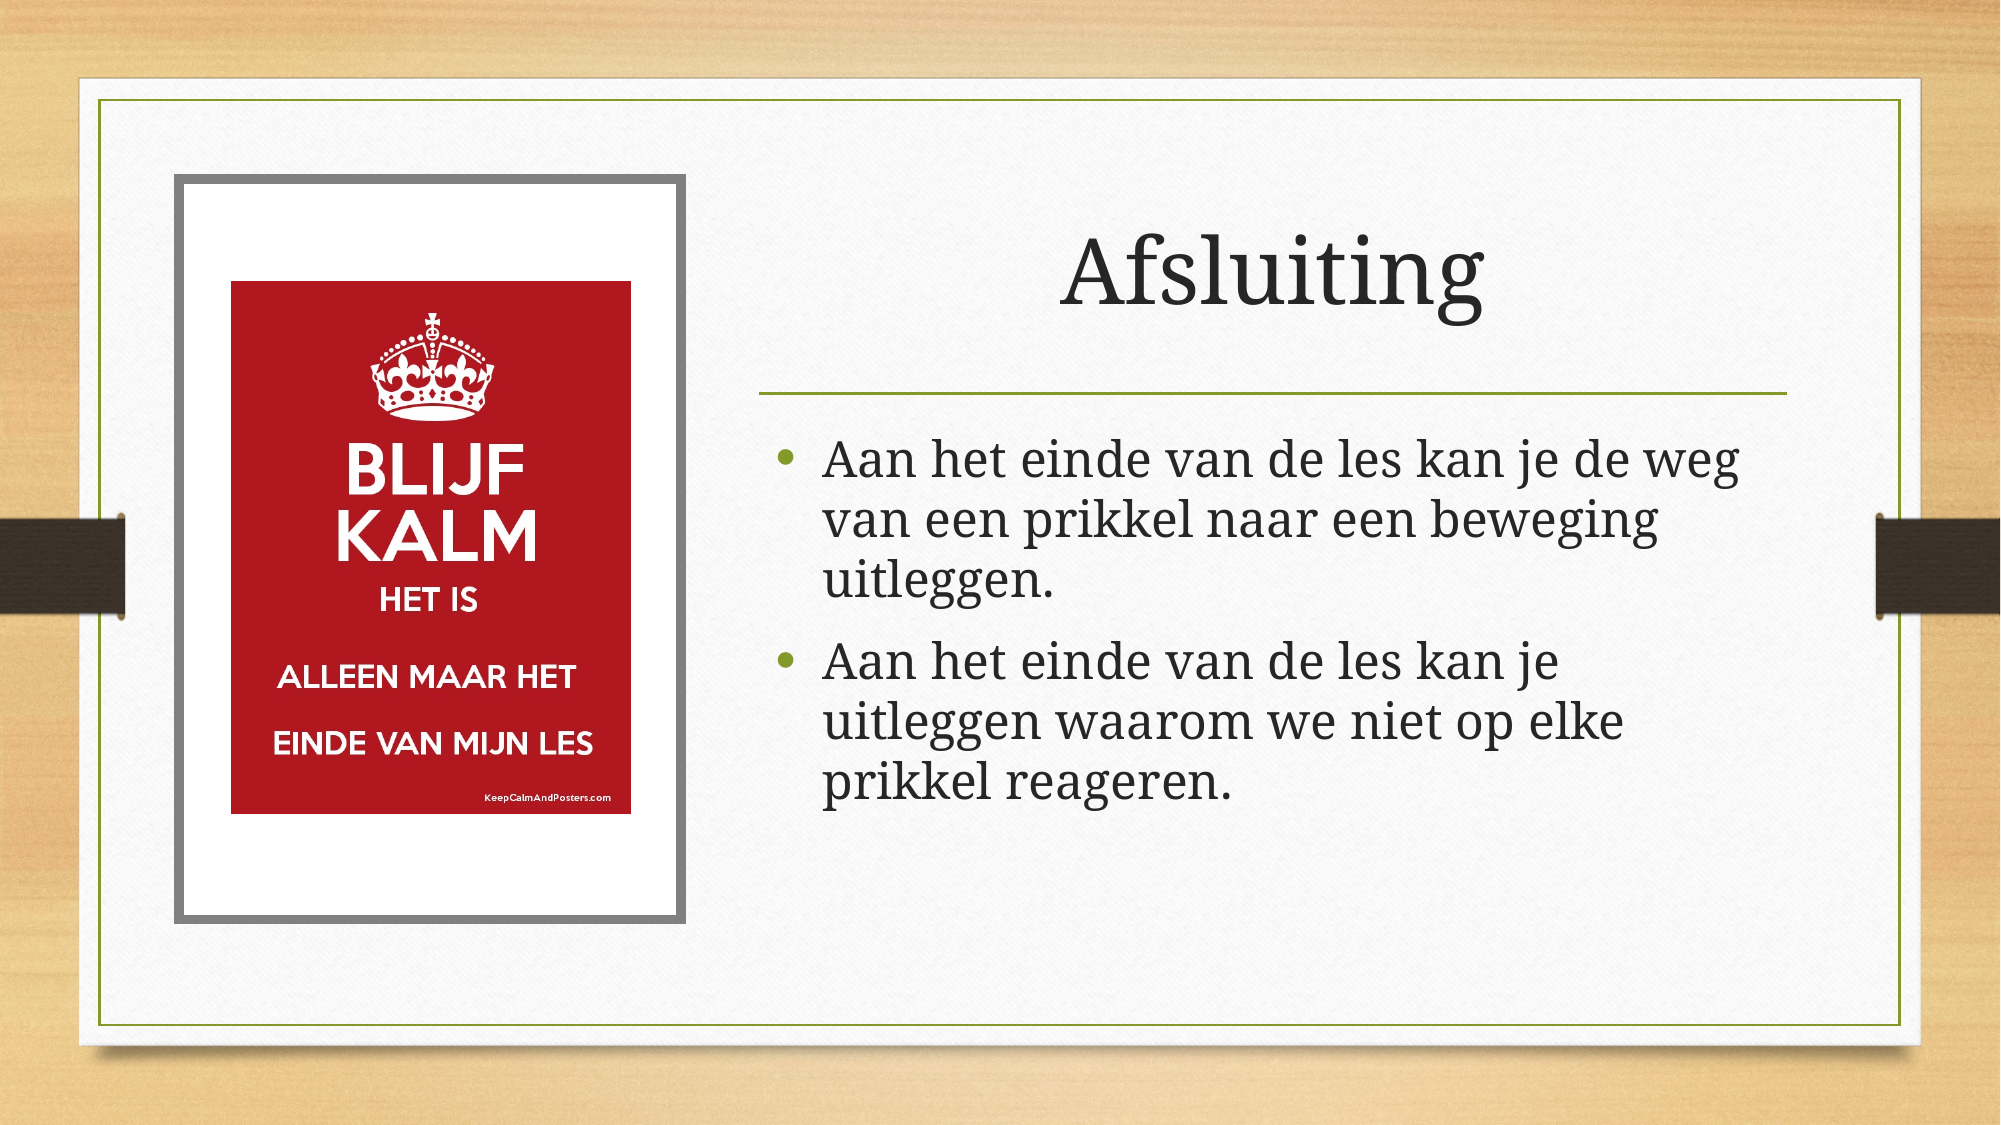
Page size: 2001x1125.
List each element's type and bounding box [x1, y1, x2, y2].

picture [231, 281, 632, 815]
text_box [0, 0, 2000, 1125]
